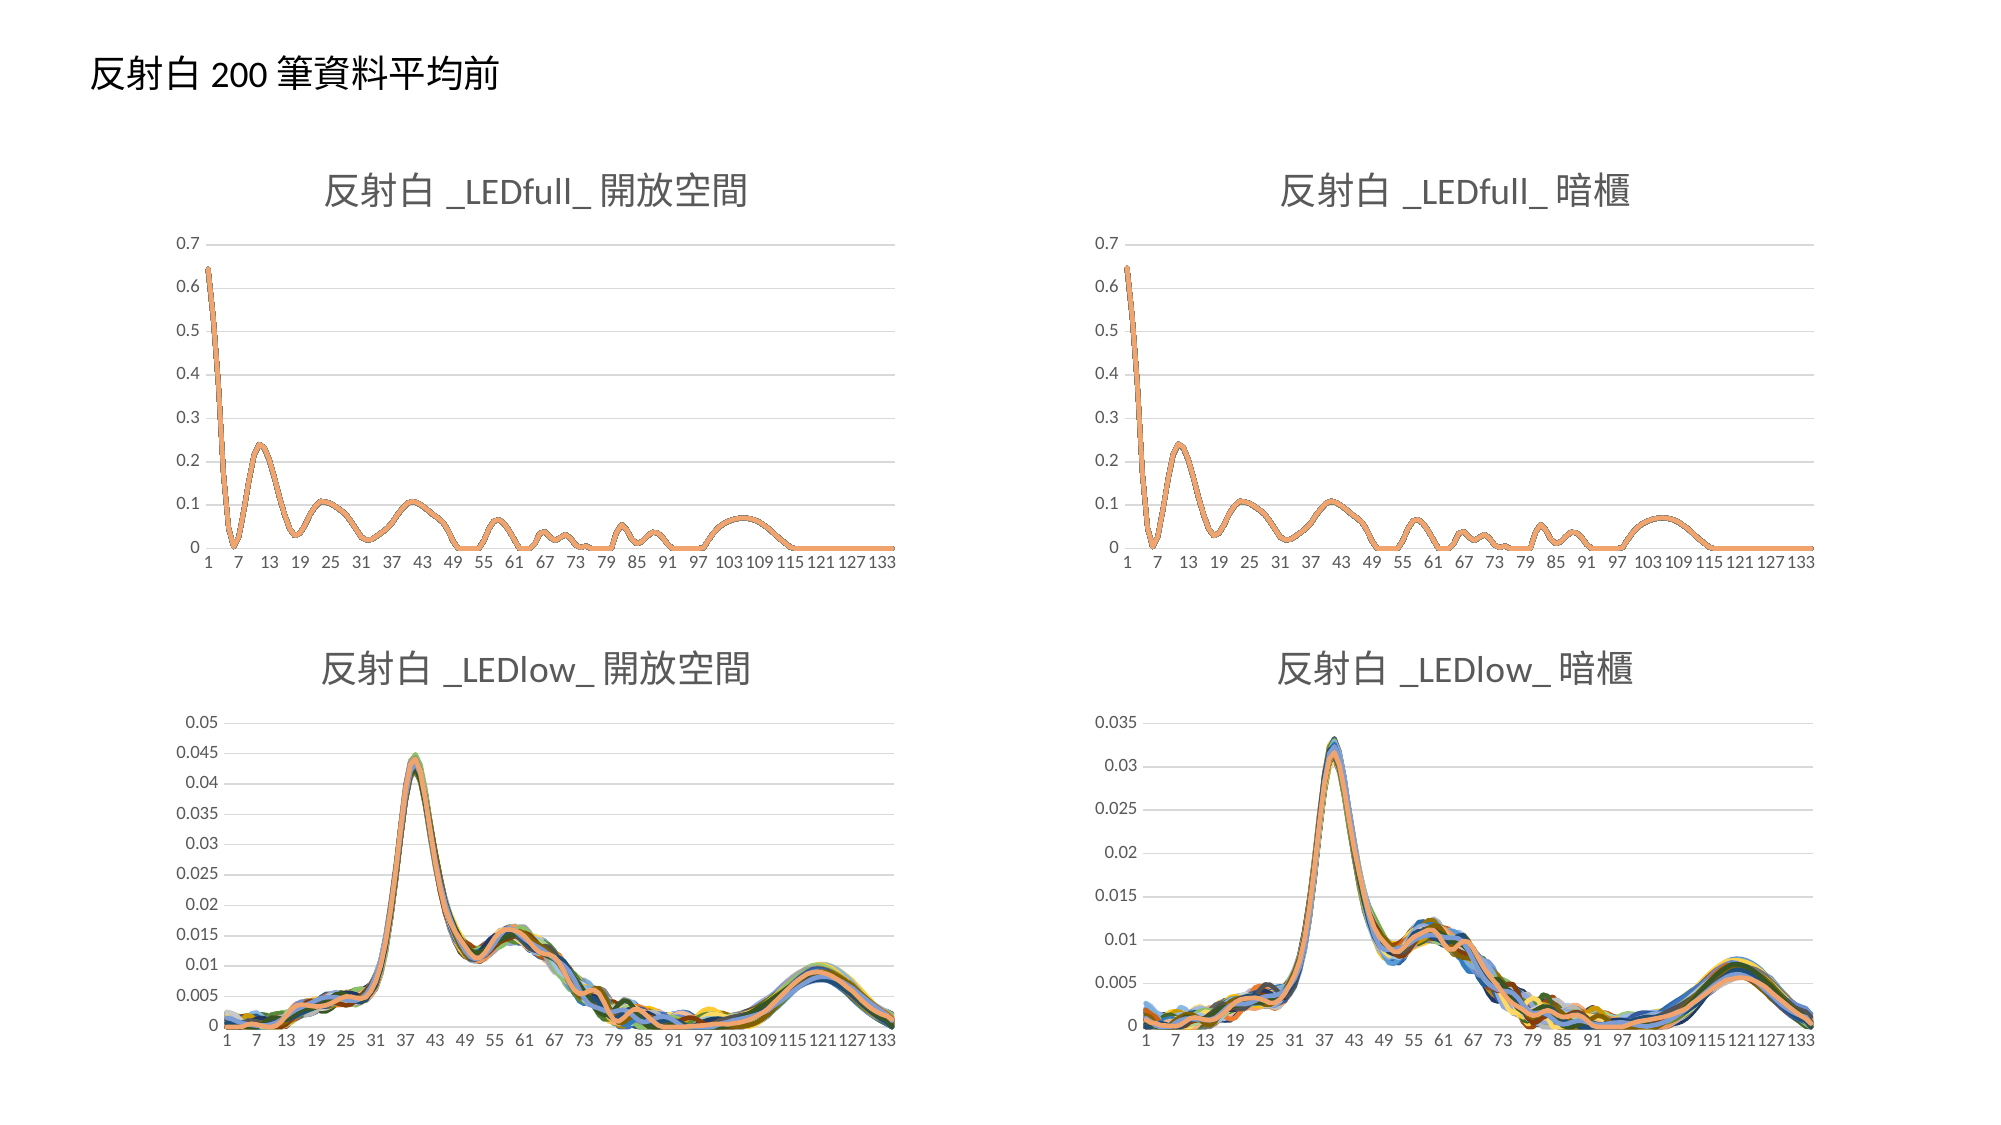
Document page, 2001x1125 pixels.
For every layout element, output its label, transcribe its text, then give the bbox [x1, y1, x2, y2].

text_box 反射白200筆資料平均前 [74, 43, 517, 103]
chart [161, 610, 912, 1061]
chart [1080, 132, 1831, 583]
chart [1080, 610, 1831, 1061]
chart [161, 132, 912, 583]
